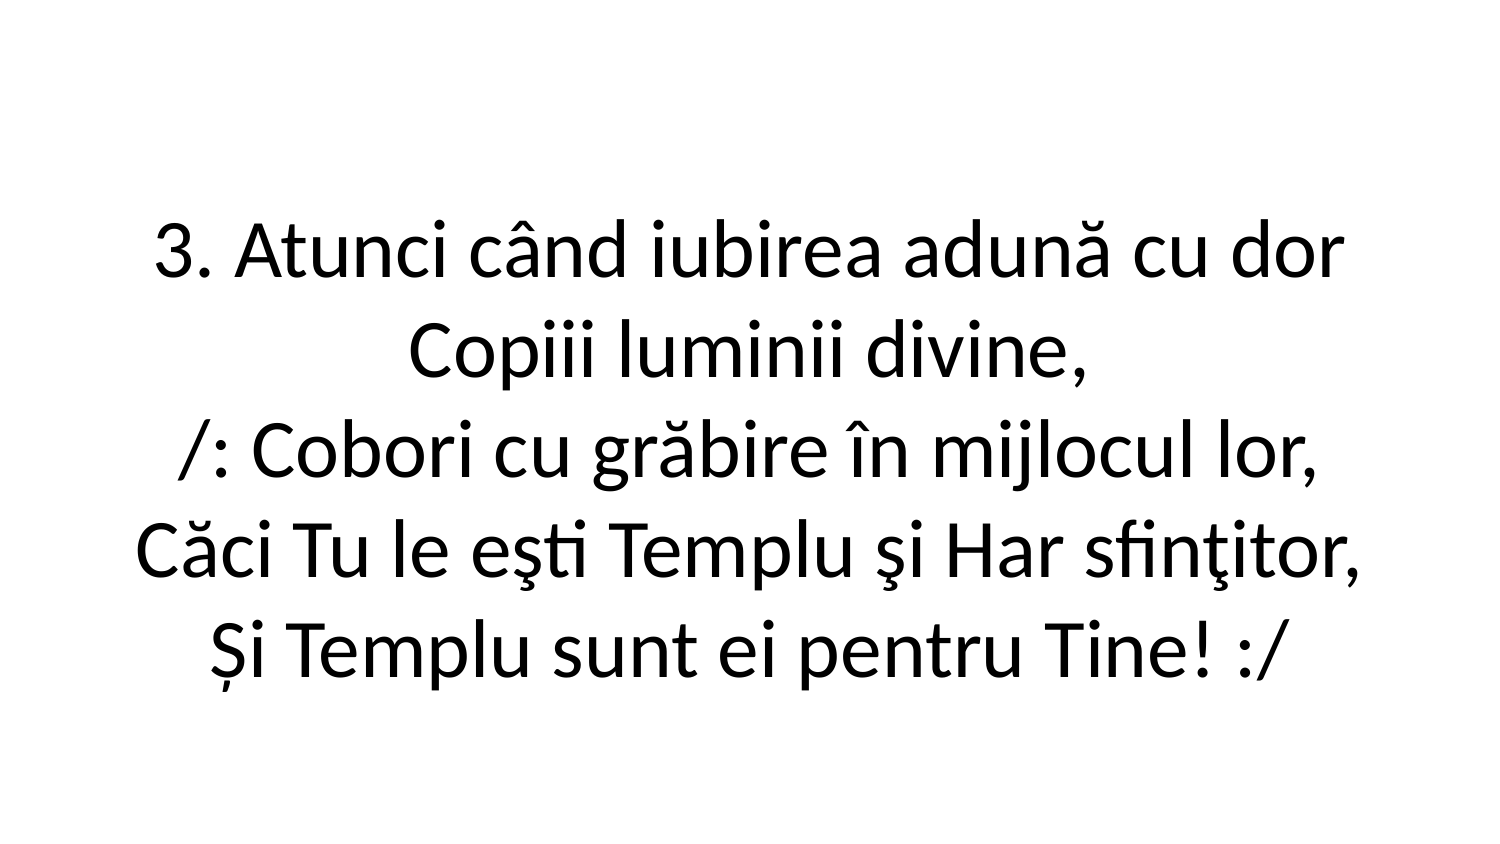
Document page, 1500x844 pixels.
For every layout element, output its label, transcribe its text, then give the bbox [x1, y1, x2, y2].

text_box 3. Atunci când iubirea adună cu dor Copiii luminii divine, /: Cobori cu grăbire în mijlocul lor, Căci Tu le eşti Templu şi Har sfinţitor, Și Templu sunt ei pentru Tine! :/ [120, 142, 1380, 702]
